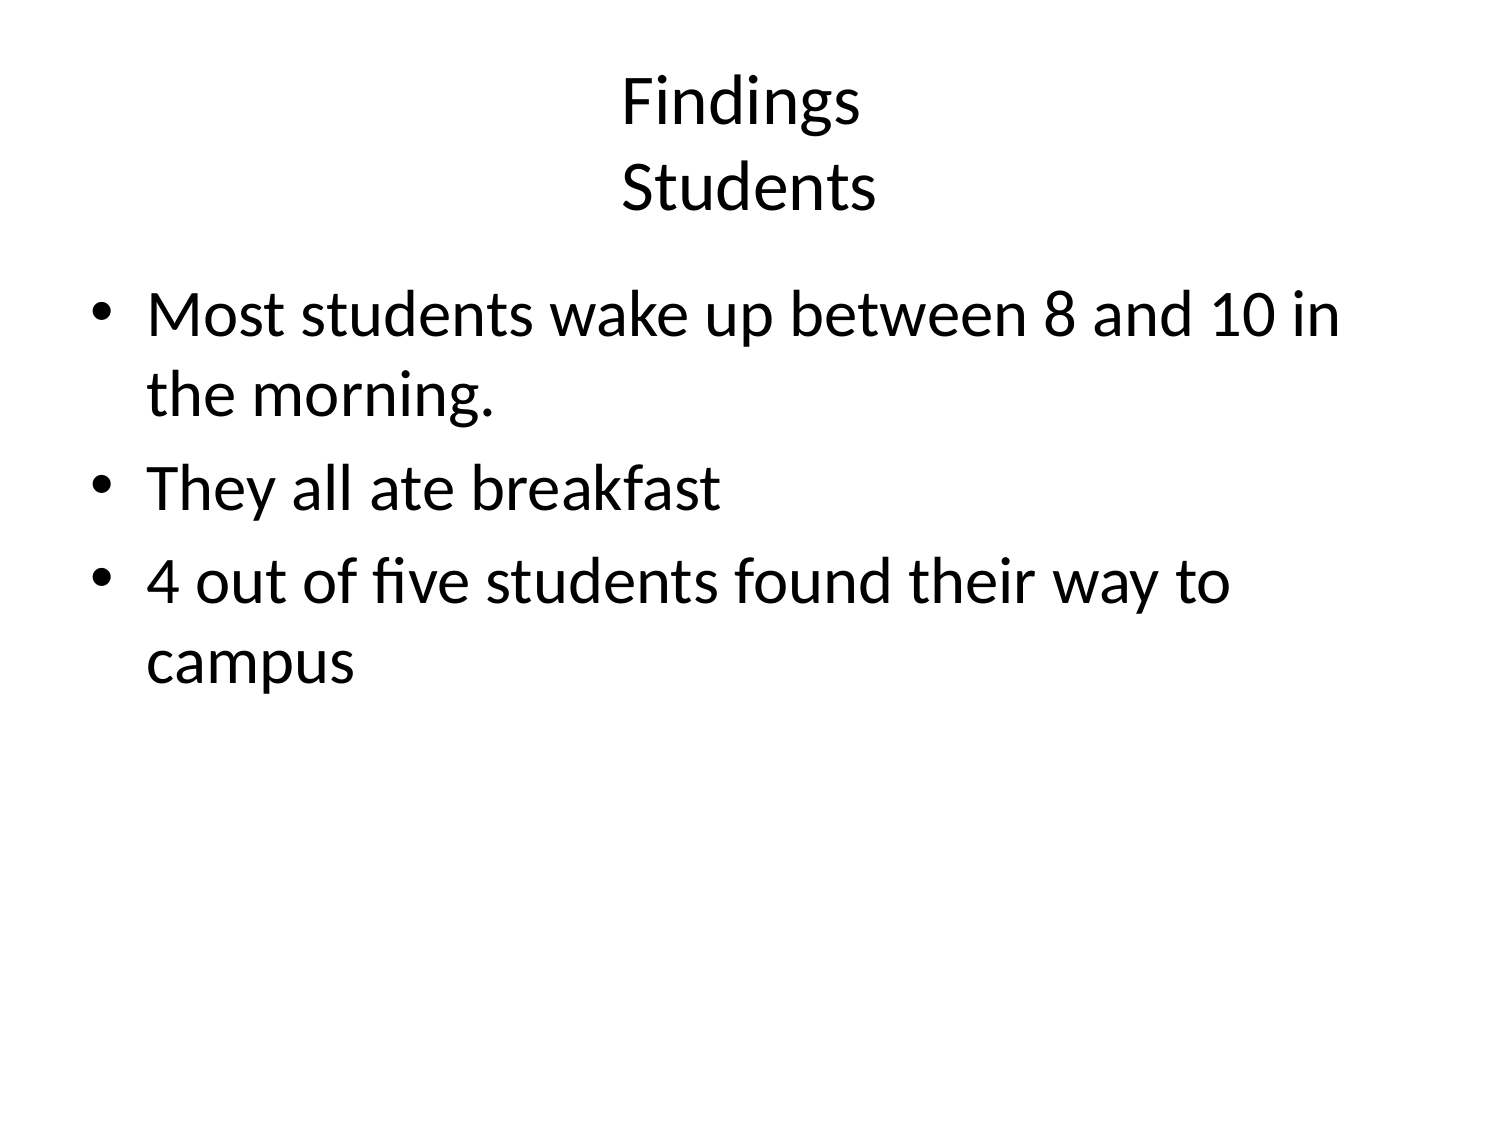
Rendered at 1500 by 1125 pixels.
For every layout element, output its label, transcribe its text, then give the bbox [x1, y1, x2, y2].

list Most students wake up between 8 and 10 in the morning. They all ate breakfast 4 out of five students found their way to campus [75, 262, 1425, 1005]
title Findings Students [75, 45, 1425, 233]
